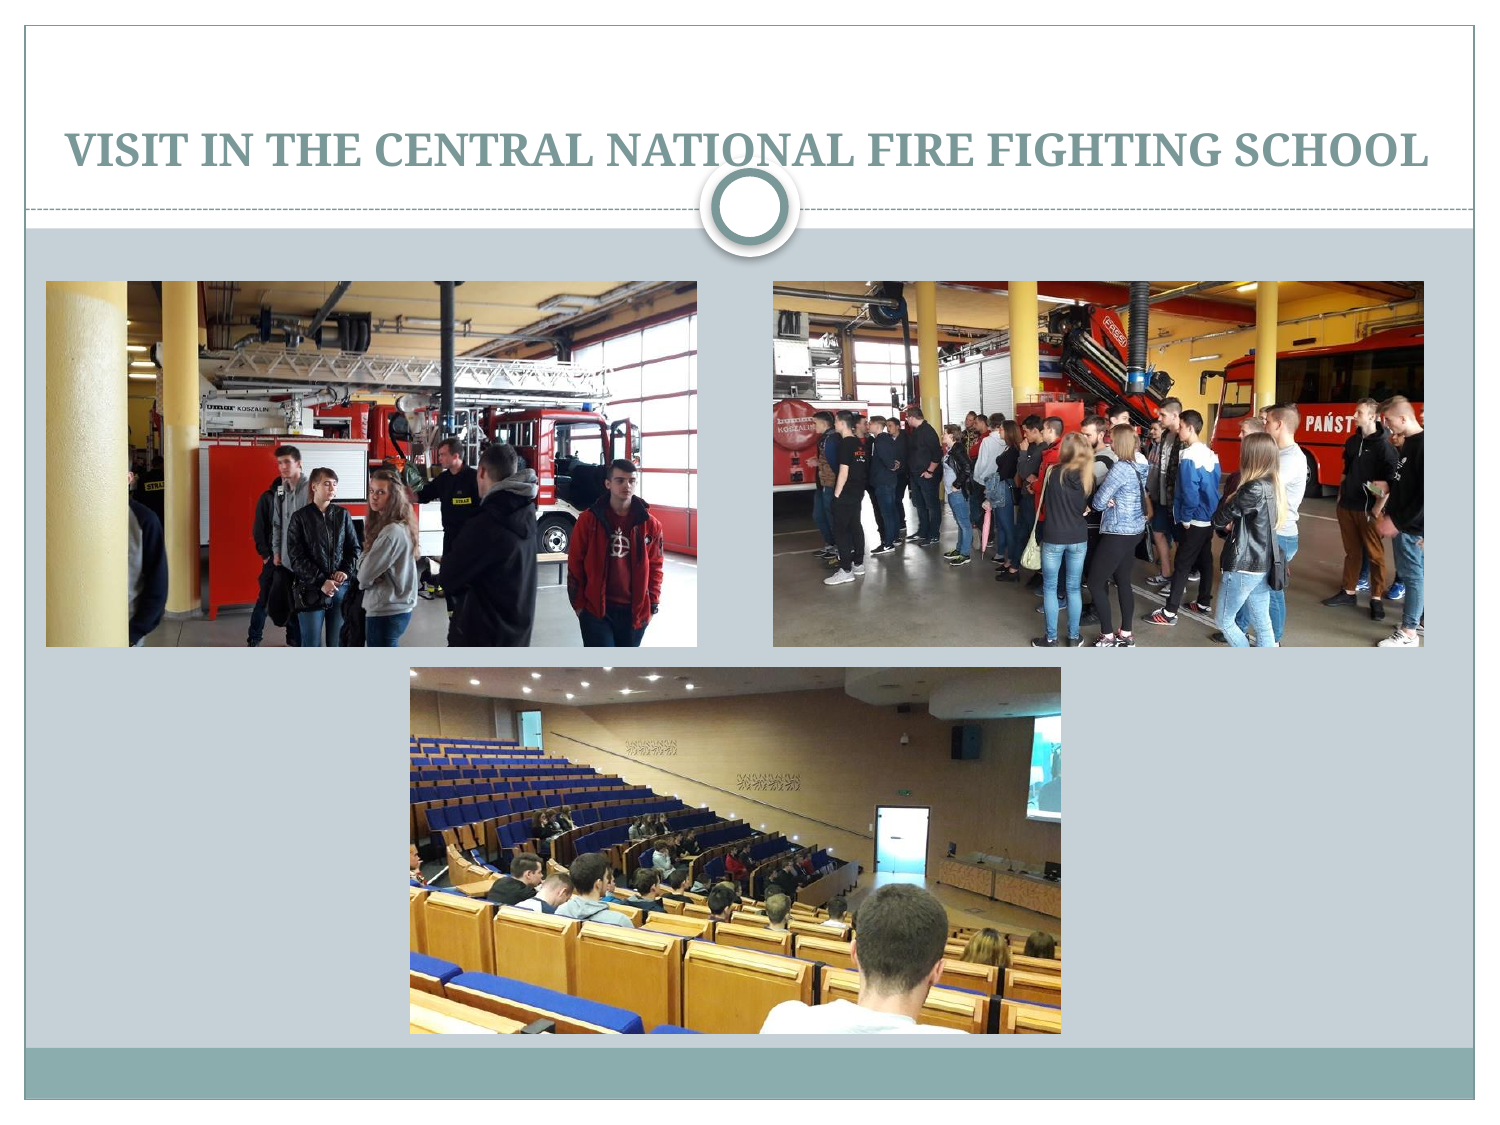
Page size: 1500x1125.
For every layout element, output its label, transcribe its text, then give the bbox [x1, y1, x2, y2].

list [46, 280, 697, 648]
picture [409, 667, 1061, 1034]
title VISIT IN THE CENTRAL NATIONAL FIRE FIGHTING SCHOOL [46, 58, 1447, 184]
picture [773, 280, 1424, 648]
